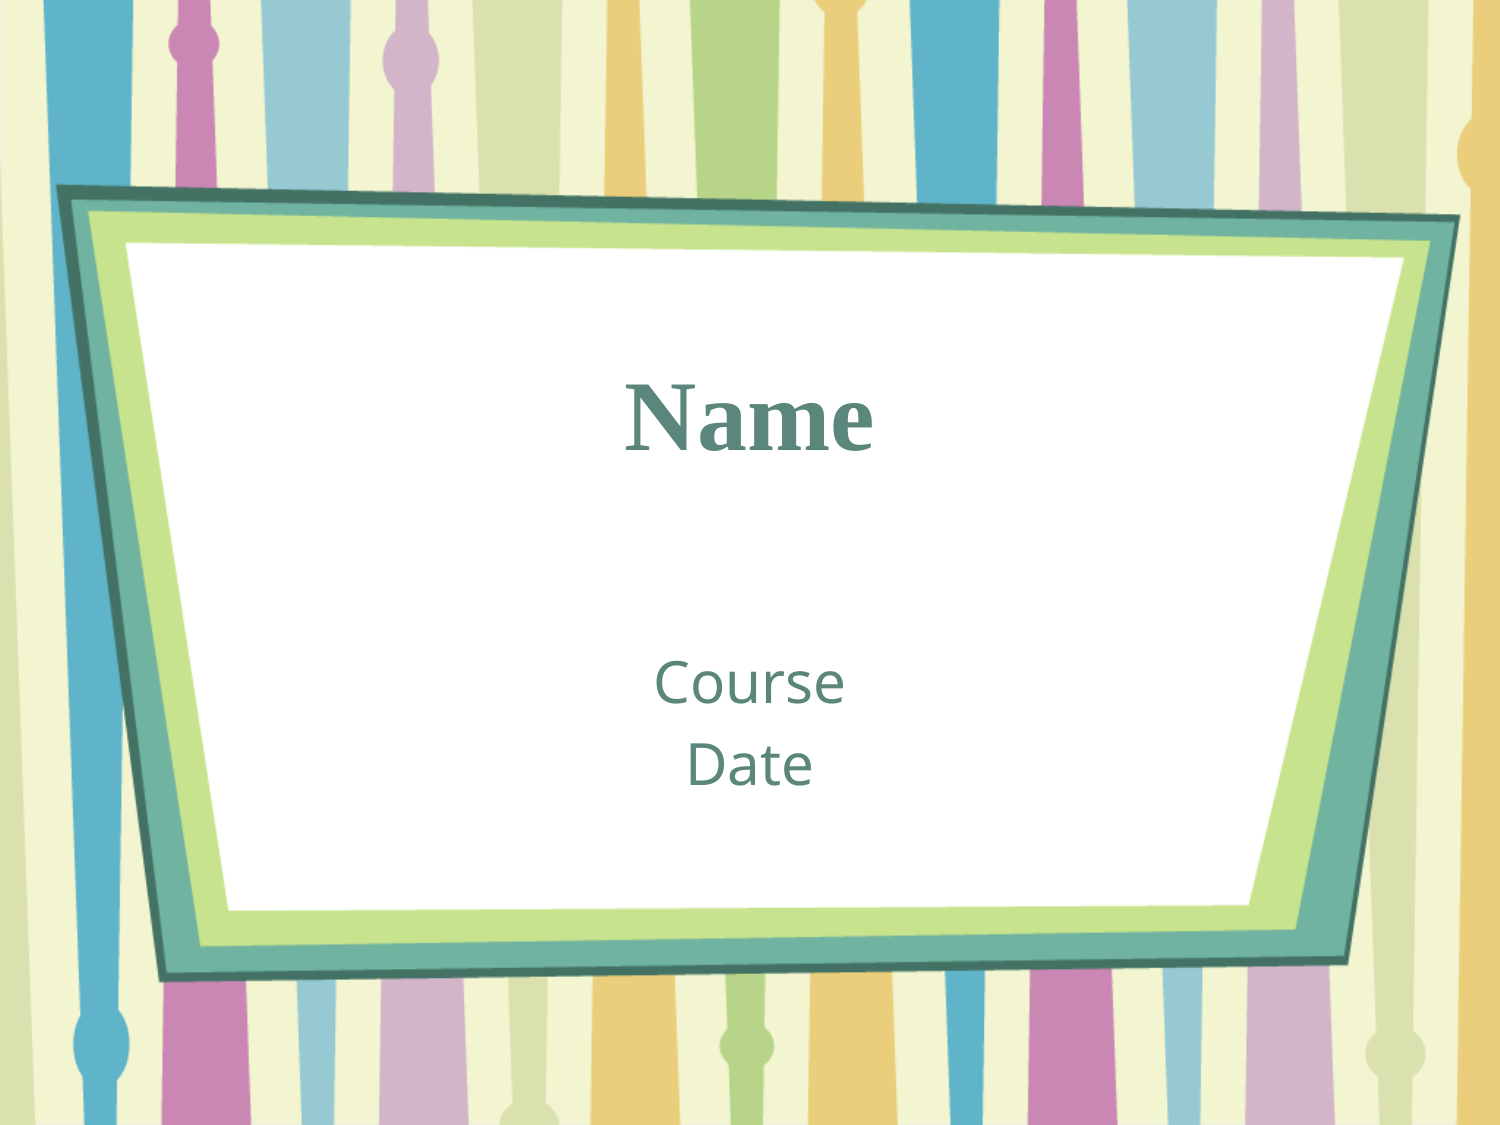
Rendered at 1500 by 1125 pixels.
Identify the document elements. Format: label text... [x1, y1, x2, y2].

title Name [112, 349, 1388, 591]
picture [0, 0, 1500, 1125]
subtitle Course Date [225, 637, 1275, 925]
